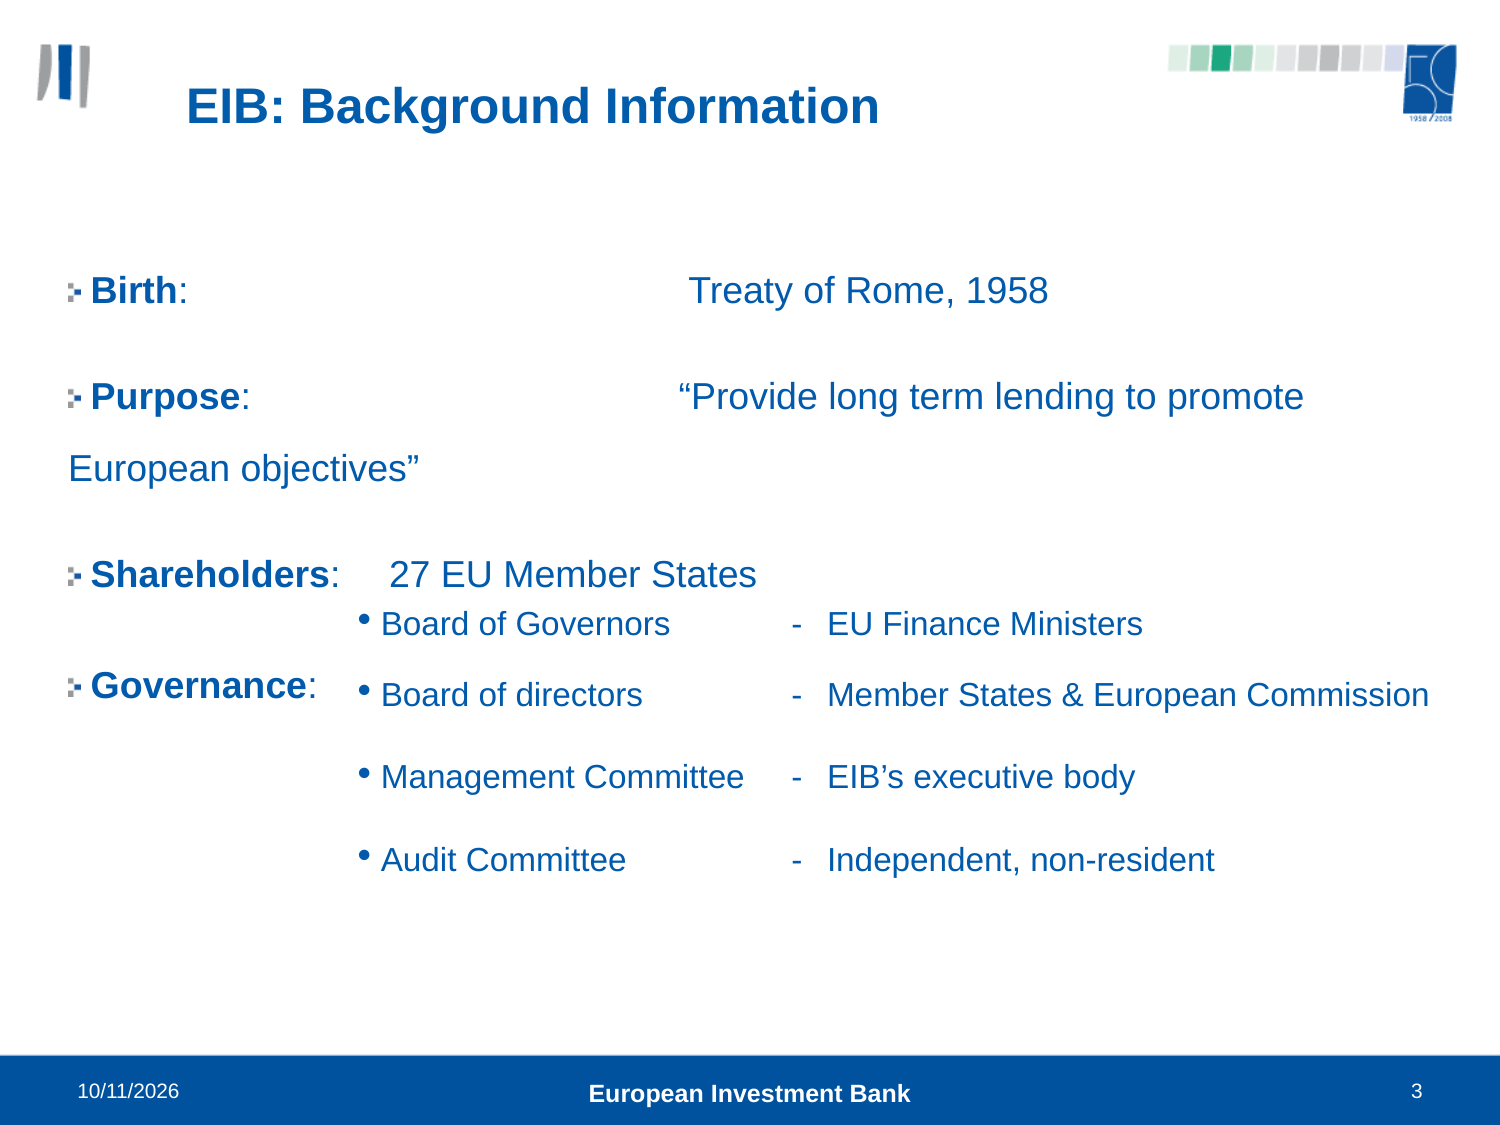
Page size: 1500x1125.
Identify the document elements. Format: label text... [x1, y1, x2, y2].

table_header - [776, 598, 812, 669]
picture [68, 381, 81, 408]
table_cell Audit Committee [342, 834, 776, 905]
table_cell Member States & European Commission [812, 669, 1500, 751]
slide_number 3 [1274, 1070, 1438, 1125]
table_cell Management Committee [342, 751, 776, 834]
table_cell Board of directors [342, 669, 776, 751]
picture [68, 275, 81, 302]
table_cell - [776, 669, 812, 751]
title EIB: Background Information [170, 66, 1353, 185]
footer European Investment Bank [229, 1070, 1271, 1125]
table_cell - [776, 751, 812, 834]
table_cell Independent, non-resident [812, 834, 1500, 905]
picture [68, 559, 81, 586]
picture [0, 0, 1500, 1125]
table_cell - [776, 834, 812, 905]
picture [68, 670, 81, 697]
table_header EU Finance Ministers [812, 598, 1500, 669]
table_header Board of Governors [342, 598, 776, 669]
table_cell EIB’s executive body [812, 751, 1500, 834]
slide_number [62, 1070, 226, 1125]
list Birth: Treaty of Rome, 1958 Purpose: “Provide long term lending to promote European objectives” Shareholders: 27 EU Member States Governance: [52, 231, 1436, 1024]
